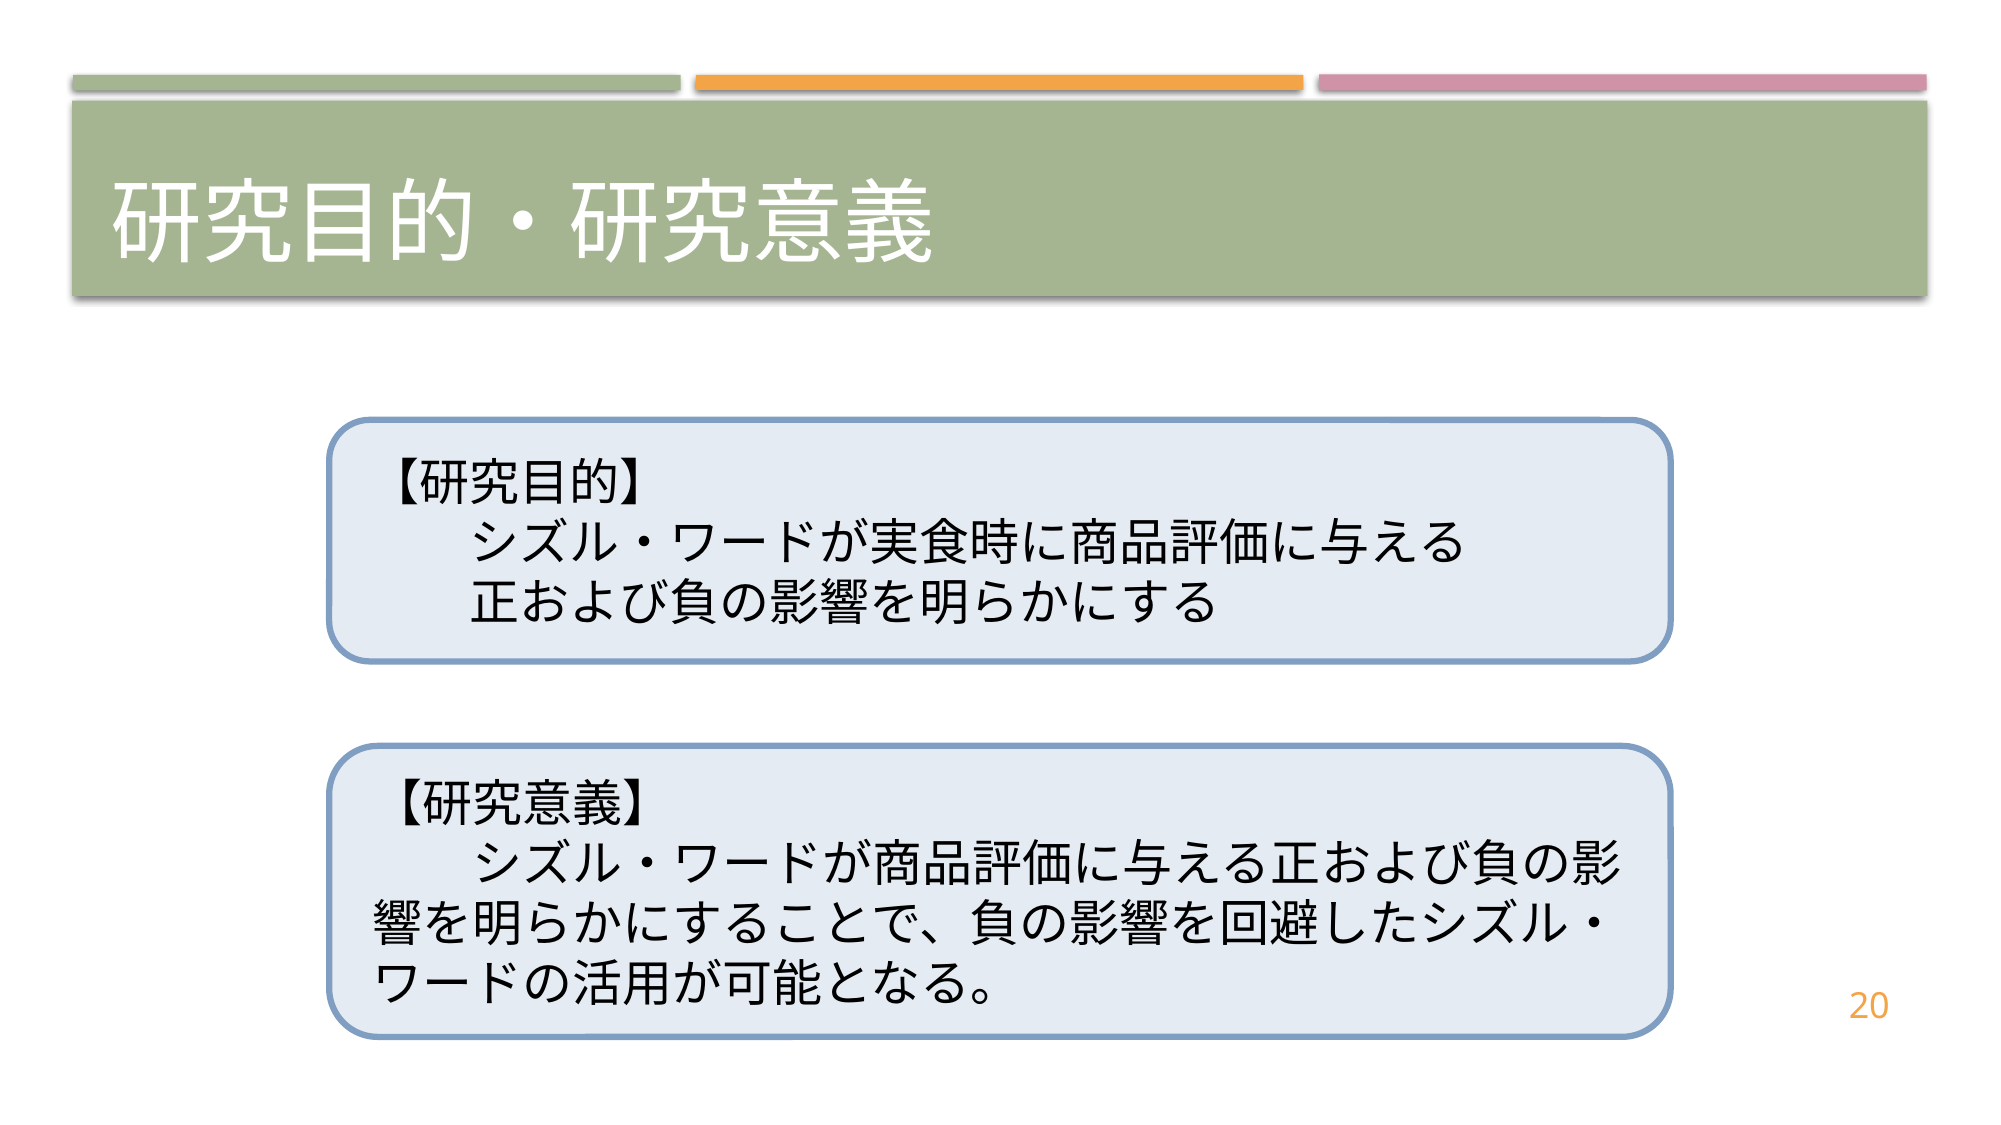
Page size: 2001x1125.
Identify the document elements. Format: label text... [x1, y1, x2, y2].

text_box 【研究意義】 シズル・ワードが商品評価に与える正および負の影響を明らかにすることで、負の影響を回避したシズル・ワードの活用が可能となる。 [329, 745, 1671, 1037]
text_box 【研究目的】 シズル・ワードが実食時に商品評価に与える 正および負の影響を明らかにする [329, 419, 1671, 662]
slide_number 20 [1732, 977, 1905, 1037]
title 研究目的・研究意義 [95, 115, 1905, 282]
